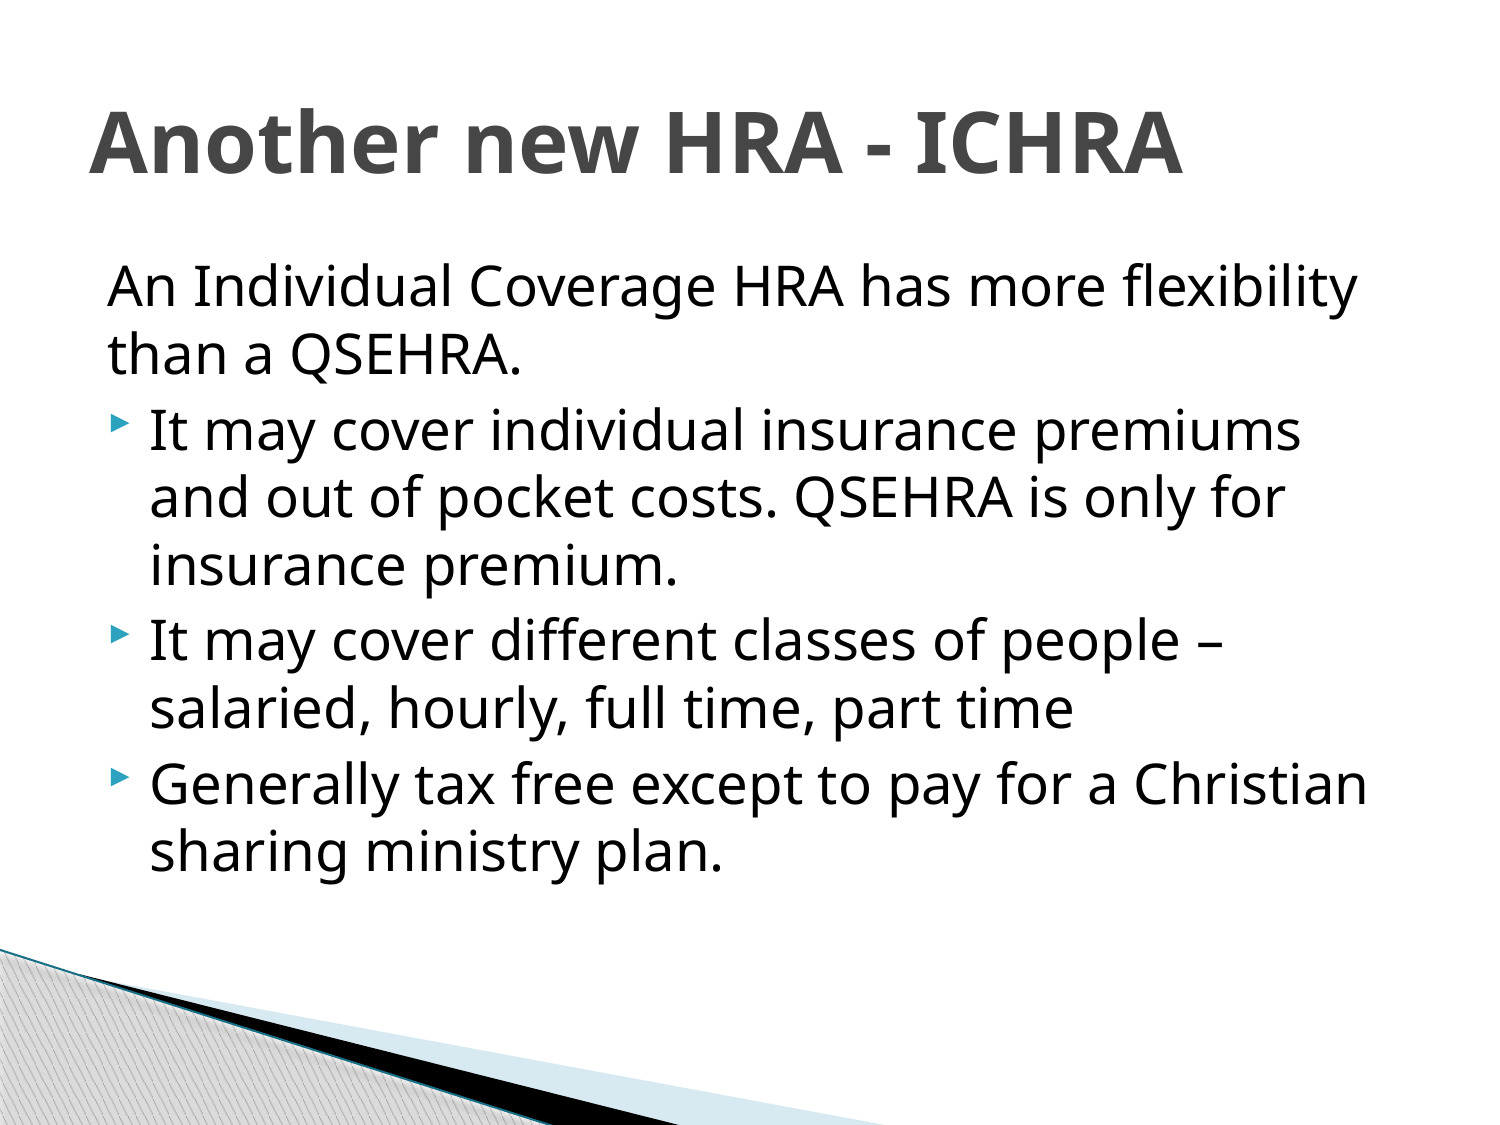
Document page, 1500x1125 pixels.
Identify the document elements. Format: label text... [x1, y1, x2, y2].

title Another new HRA - ICHRA [75, 45, 1463, 233]
list An Individual Coverage HRA has more flexibility than a QSEHRA. It may cover individual insurance premiums and out of pocket costs. QSEHRA is only for insurance premium. It may cover different classes of people – salaried, hourly, full time, part time Generally tax free except to pay for a Christian sharing ministry plan. [75, 243, 1425, 1063]
